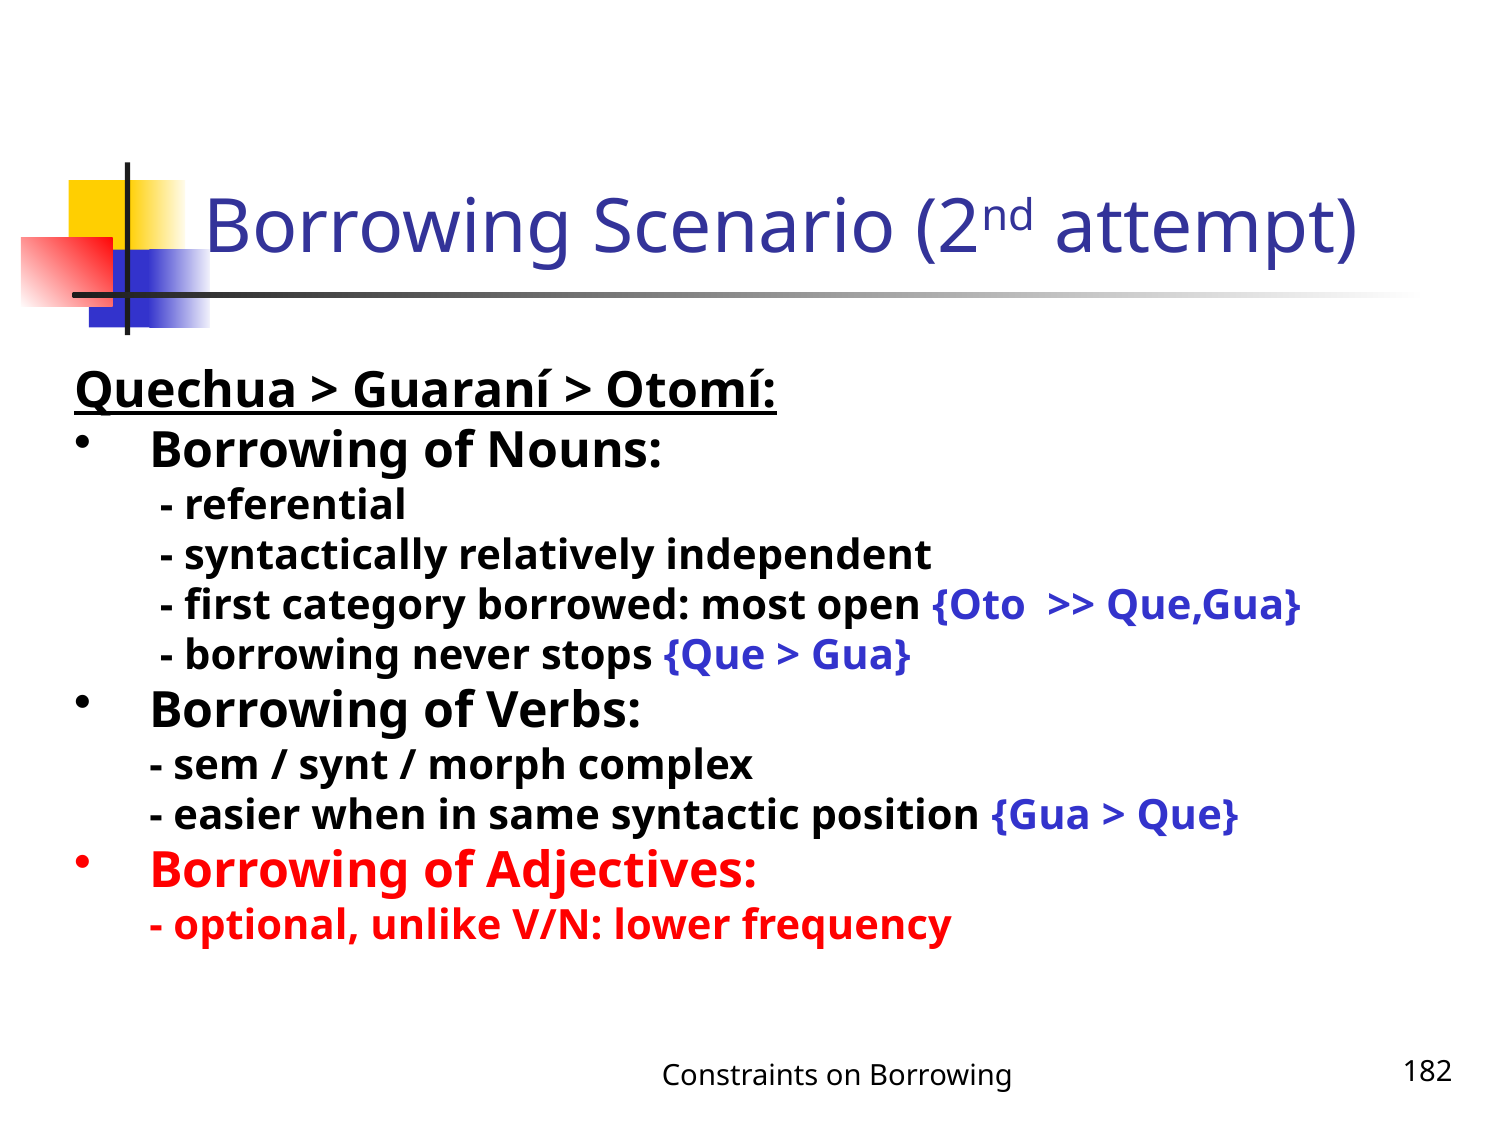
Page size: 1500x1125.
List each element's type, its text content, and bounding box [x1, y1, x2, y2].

title Borrowing Scenario (2nd attempt) [188, 34, 1468, 276]
slide_number 182 [1154, 1023, 1468, 1100]
footer Constraints on Borrowing [599, 1023, 1076, 1100]
text_box Quechua > Guaraní > Otomí: Borrowing of Nouns: - referential - syntactically relatively independent - first category borrowed: most open {Oto >> Que,Gua} - borrowing never stops {Que > Gua} Borrowing of Verbs: - sem / synt / morph complex - easier when in same syntactic position {Gua > Que} Borrowing of Adjectives: - optional, unlike V/N: lower frequency [59, 350, 1466, 955]
